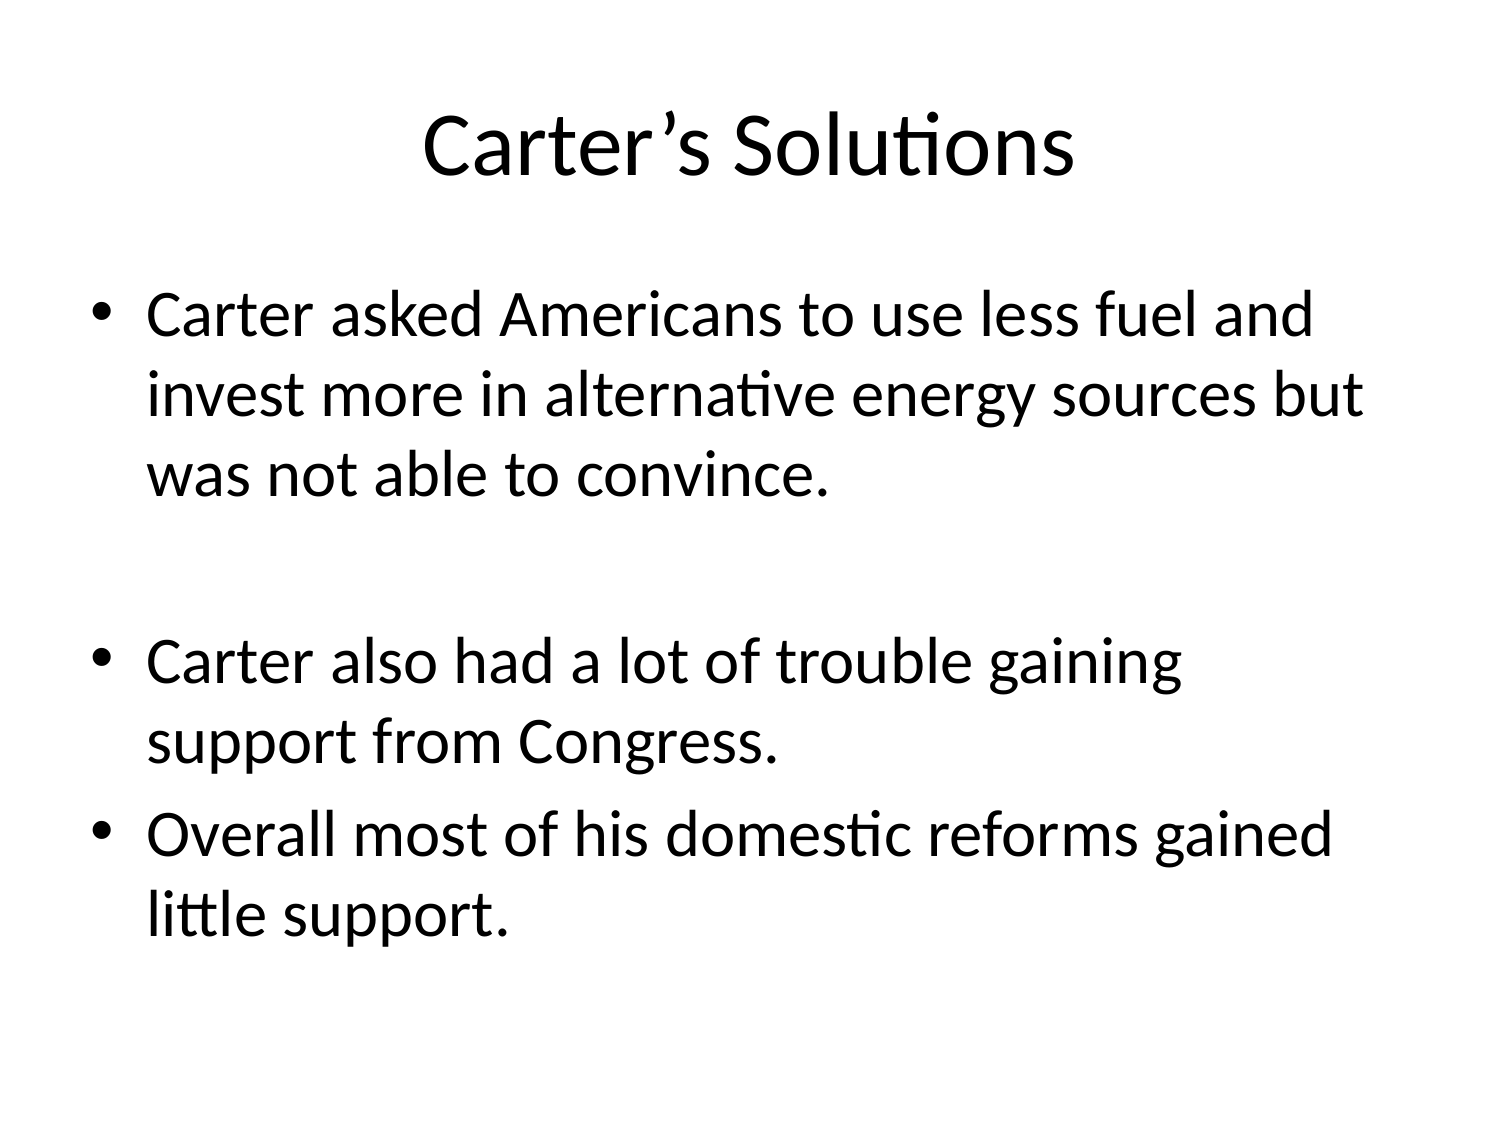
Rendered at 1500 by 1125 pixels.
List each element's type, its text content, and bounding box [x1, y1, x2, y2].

title Carter’s Solutions [75, 45, 1425, 233]
list Carter asked Americans to use less fuel and invest more in alternative energy sources but was not able to convince. Carter also had a lot of trouble gaining support from Congress. Overall most of his domestic reforms gained little support. [75, 262, 1425, 1005]
